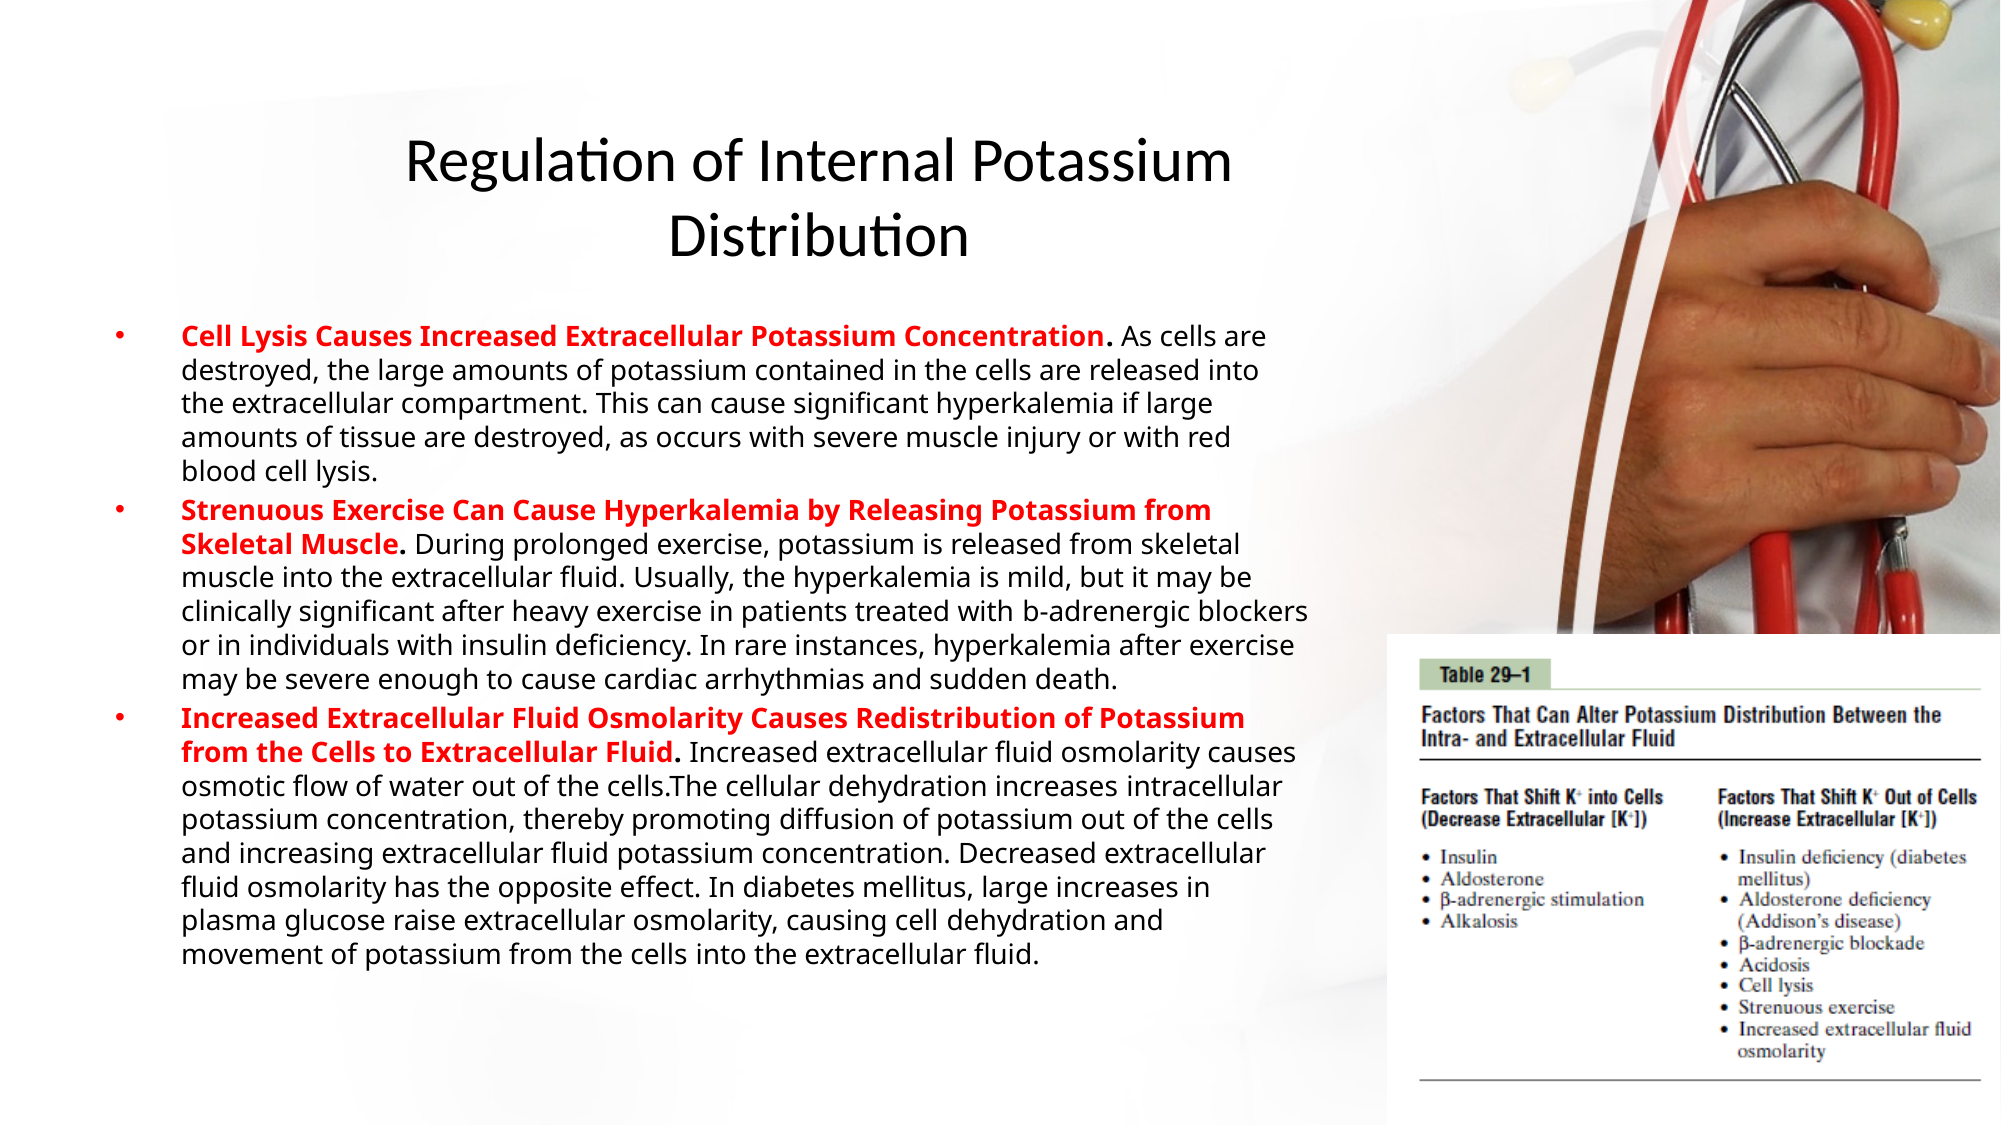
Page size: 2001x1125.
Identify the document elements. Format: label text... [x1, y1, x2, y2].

title Regulation of Internal Potassium Distribution [99, 110, 1540, 278]
picture [0, 0, 2001, 1125]
list Cell Lysis Causes Increased Extracellular Potassium Concentration. As cells are destroyed, the large amounts of potassium contained in the cells are released into the extracellular compartment. This can cause significant hyperkalemia if large amounts of tissue are destroyed, as occurs with severe muscle injury or with red blood cell lysis. Strenuous Exercise Can Cause Hyperkalemia by Releasing Potassium from Skeletal Muscle. During prolonged exercise, potassium is released from skeletal muscle into the extracellular fluid. Usually, the hyperkalemia is mild, but it may be clinically significant after heavy exercise in patients treated with b-adrenergic blockers or in individuals with insulin deficiency. In rare instances, hyperkalemia after exercise may be severe enough to cause cardiac arrhythmias and sudden death. Increased Extracellular Fluid Osmolarity Causes Redistribution of Potassium from the Cells to Extracellular Fluid. Increased extracellular fluid osmolarity causes osmotic flow of water out of the cells.The cellular dehydration increases intracellular potassium concentration, thereby promoting diffusion of potassium out of the cells and increasing extracellular fluid potassium concentration. Decreased extracellular fluid osmolarity has the opposite effect. In diabetes mellitus, large increases in plasma glucose raise extracellular osmolarity, causing cell dehydration and movement of potassium from the cells into the extracellular fluid. [100, 310, 1324, 1043]
